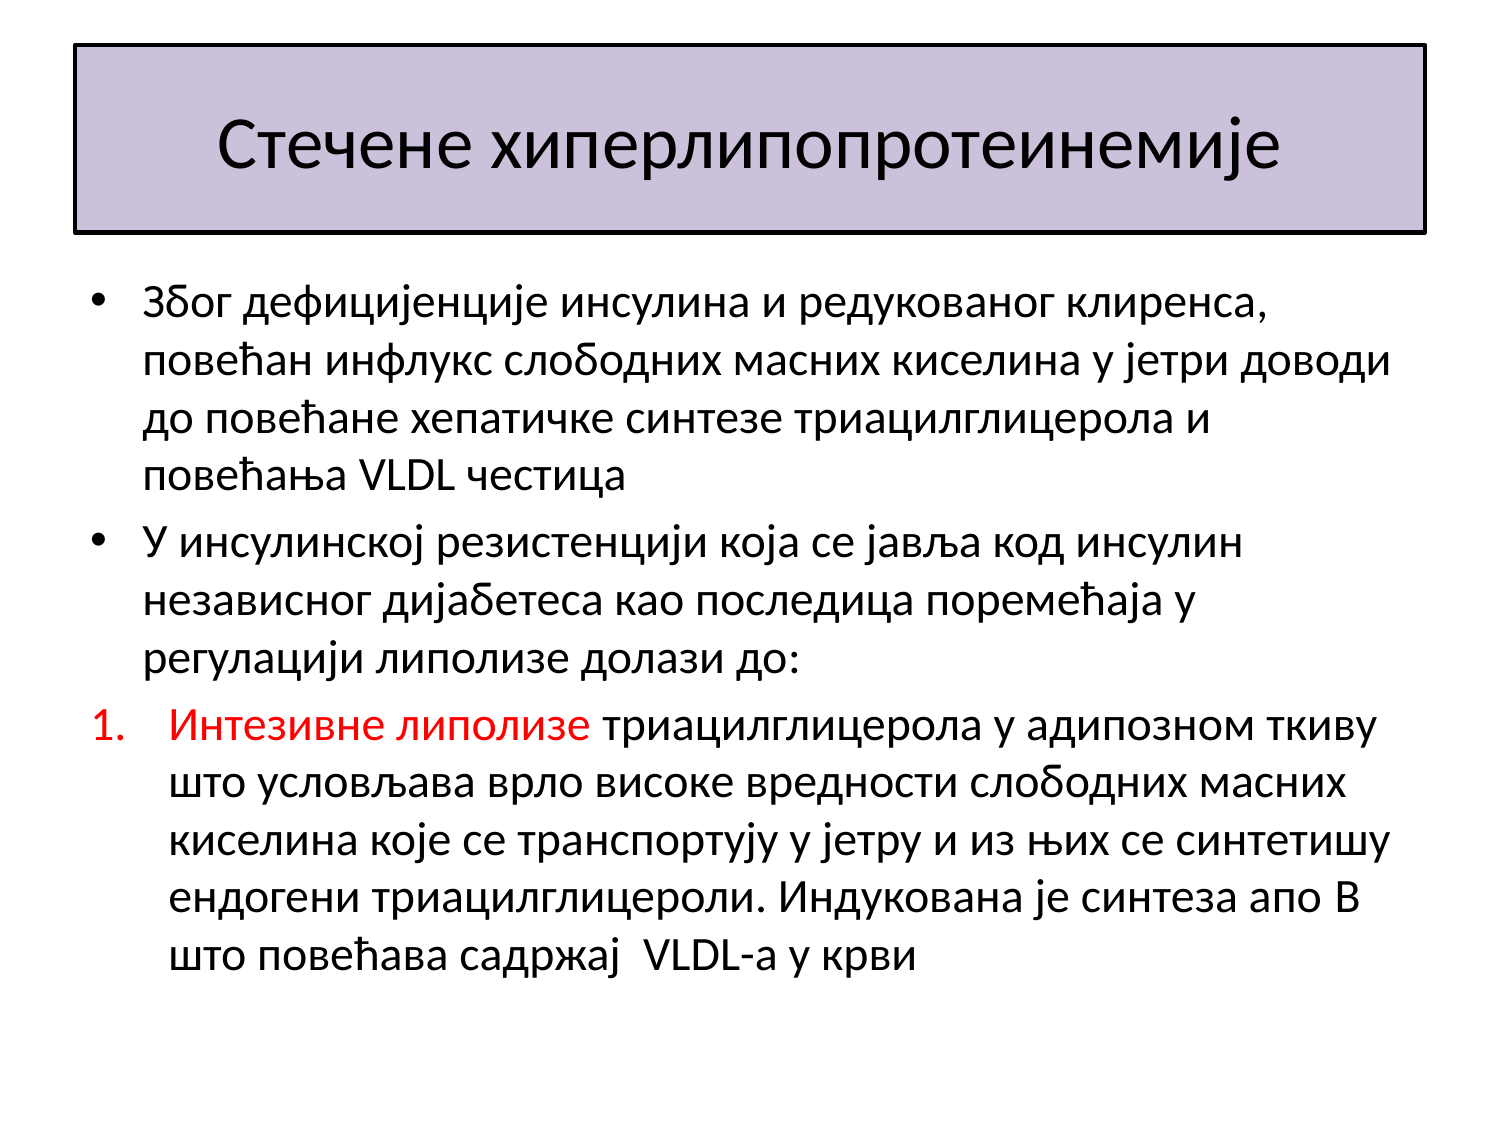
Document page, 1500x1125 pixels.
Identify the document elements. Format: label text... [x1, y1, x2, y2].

list Због дефицијенције инсулина и редукованог клиренса, повећан инфлукс слободних масних киселина у јетри доводи до повећане хепатичке синтезе триацилглицерола и повећања VLDL честица У инсулинској резистенцији која се јавља код инсулин независног дијабетеса као последица поремећаја у регулацији липолизе долази до: Интезивне липолизе триацилглицерола у адипозном ткиву што условљава врло високе вредности слободних масних киселина које се транспортују у јетру и из њих се синтетишу ендогени триацилглицероли. Индукована је синтеза апо B што повећава садржај VLDL-a у крви [75, 262, 1425, 1005]
title Стечене хиперлипопротеинемије [73, 43, 1427, 235]
